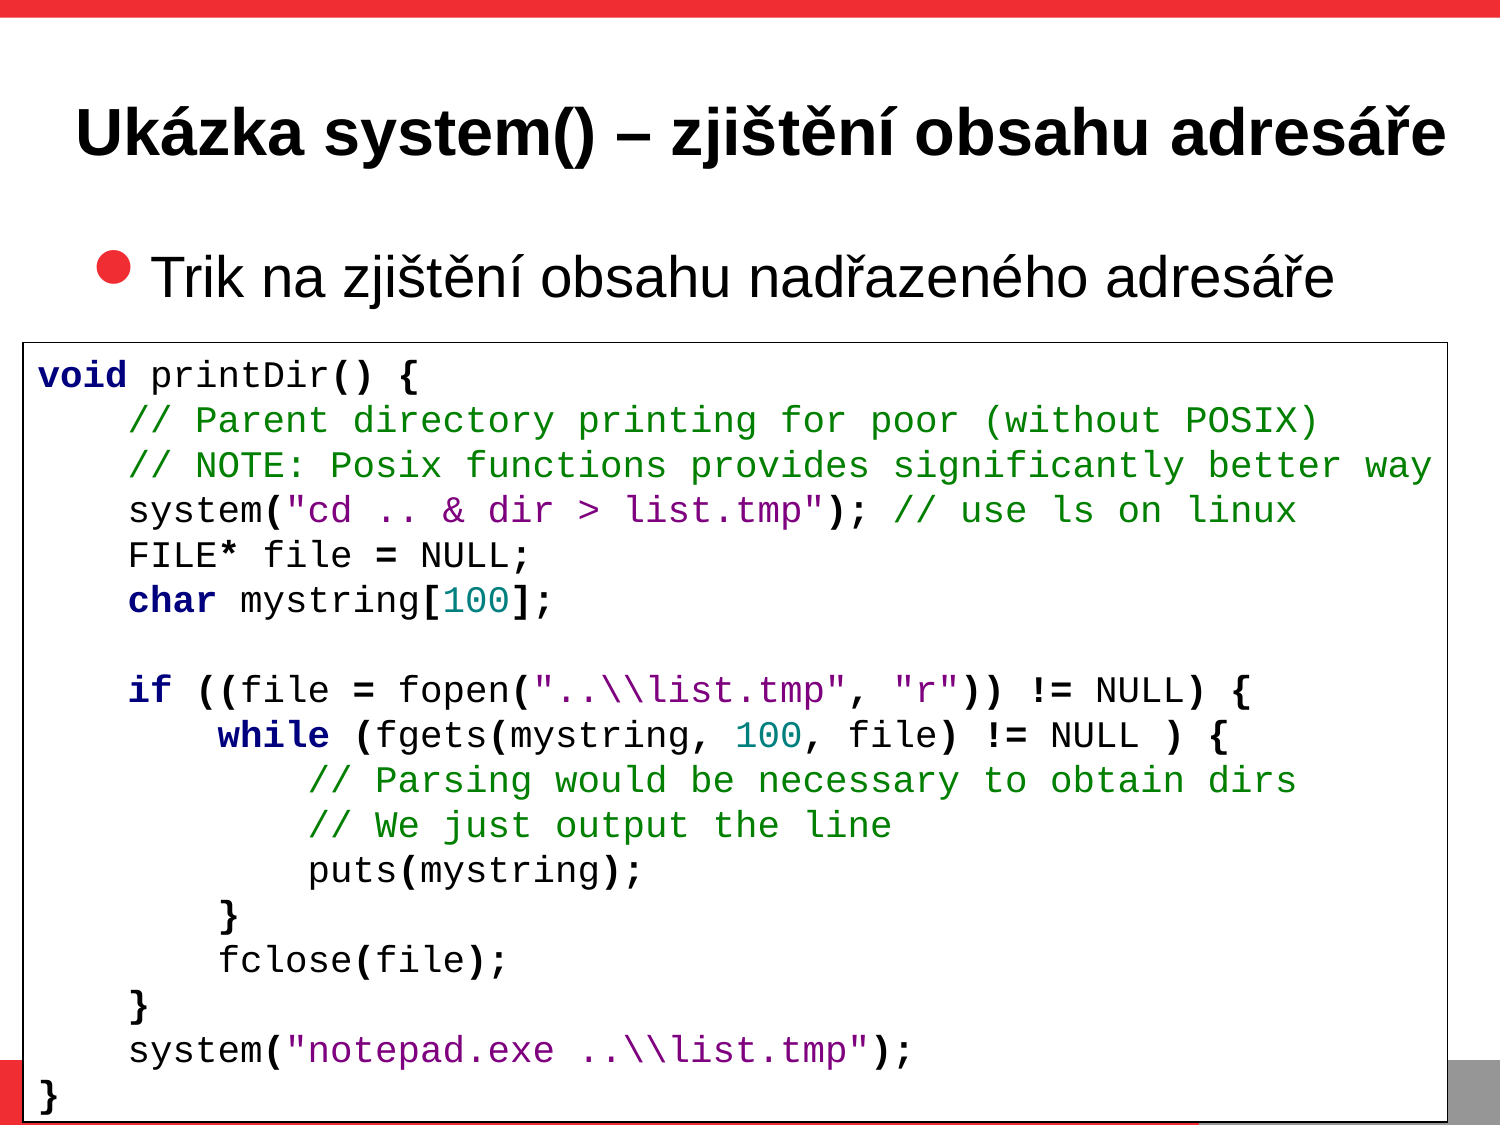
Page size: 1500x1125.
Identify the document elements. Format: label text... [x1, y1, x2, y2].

title Ukázka system() – zjištění obsahu adresáře [75, 45, 1471, 208]
list Trik na zjištění obsahu nadřazeného adresáře [76, 231, 1459, 1024]
text_box void printDir() { // Parent directory printing for poor (without POSIX) // NOTE: Posix functions provides significantly better way system("cd .. & dir > list.tmp"); // use ls on linux FILE* file = NULL; char mystring[100]; if ((file = fopen("..\\list.tmp", "r")) != NULL) { while (fgets(mystring, 100, file) != NULL ) { // Parsing would be necessary to obtain dirs // We just output the line puts(mystring); } fclose(file); } system("notepad.exe ..\\list.tmp"); } [22, 342, 1448, 1123]
